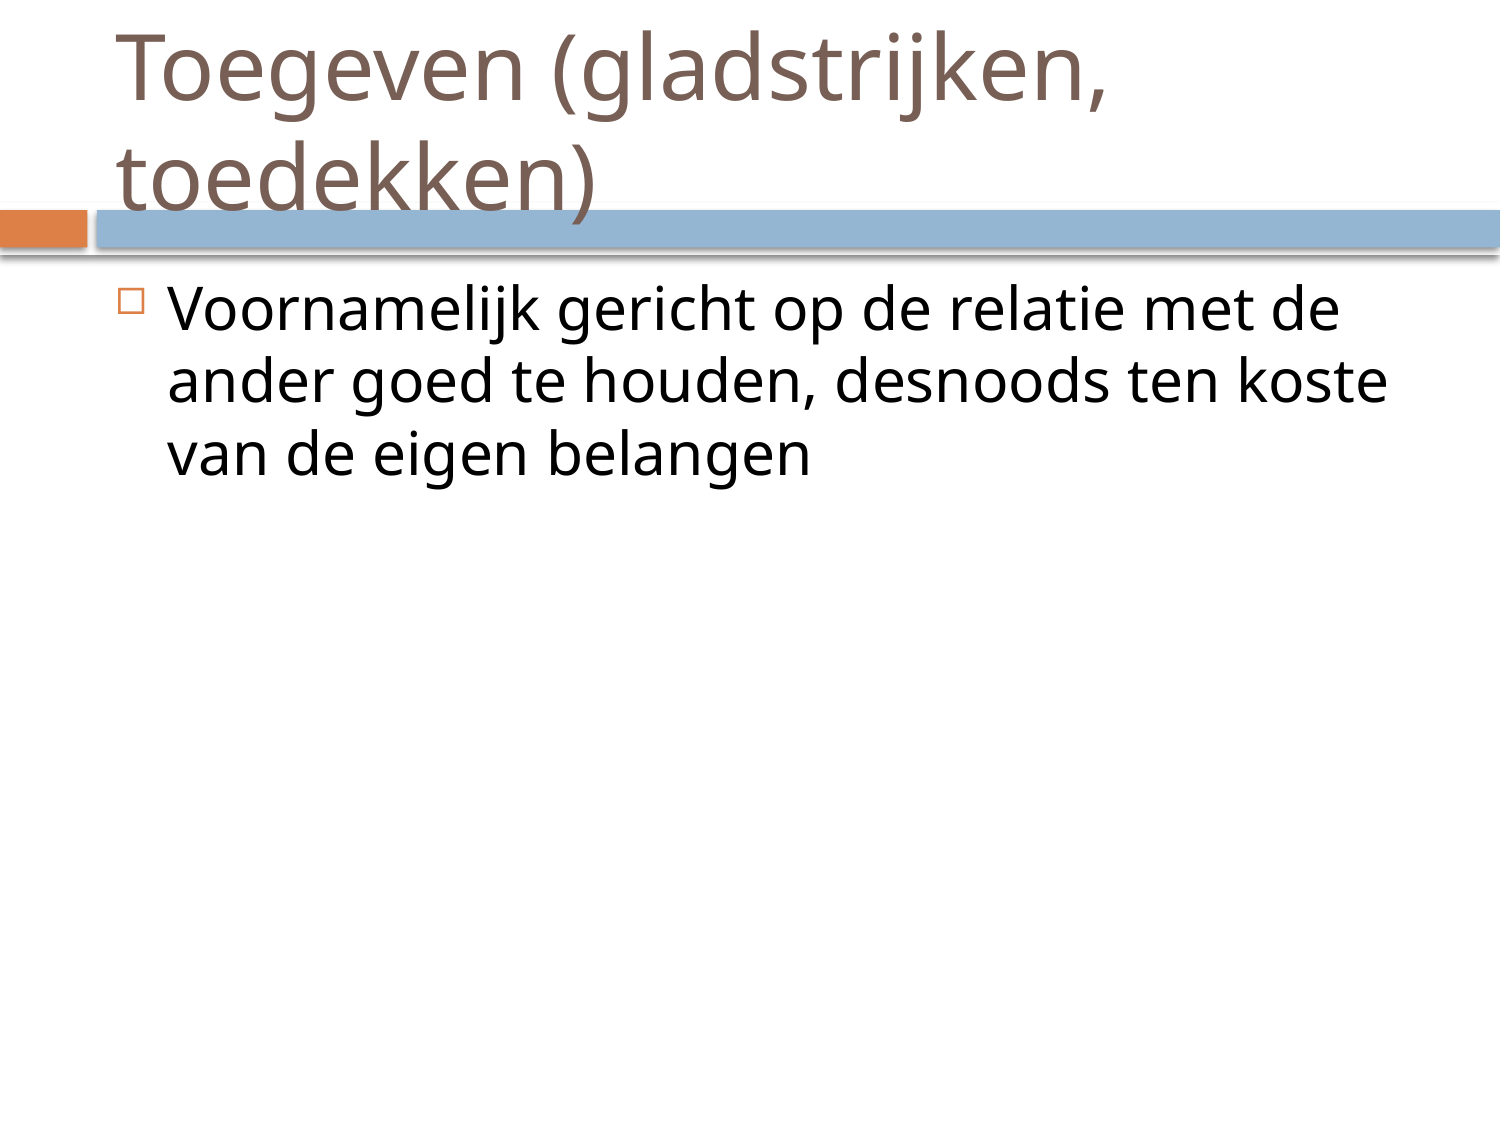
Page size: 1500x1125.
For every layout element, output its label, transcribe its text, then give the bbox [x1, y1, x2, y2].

list Voornamelijk gericht op de relatie met de ander goed te houden, desnoods ten koste van de eigen belangen [100, 262, 1438, 1000]
title Toegeven (gladstrijken, toedekken) [100, 37, 1438, 200]
